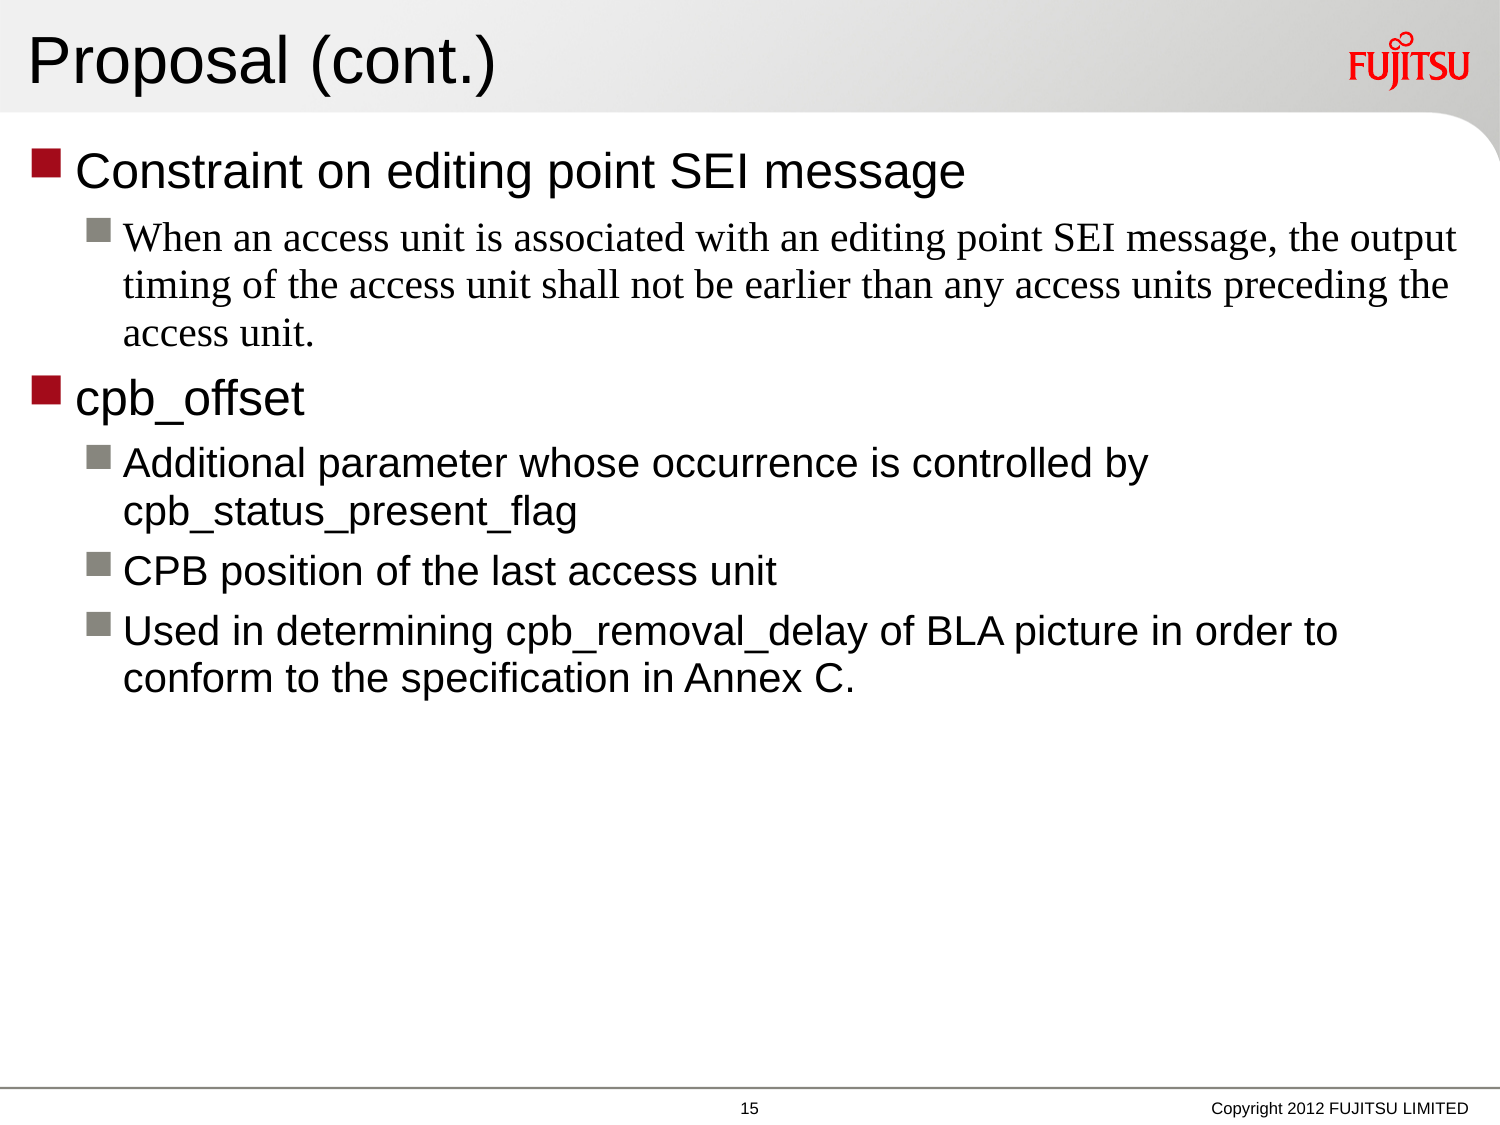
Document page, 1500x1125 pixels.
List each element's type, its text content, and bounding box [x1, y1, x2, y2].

picture [0, 0, 1500, 176]
slide_number 14 [705, 1091, 794, 1125]
footer Copyright 2012 FUJITSU LIMITED [809, 1091, 1470, 1125]
title Proposal (cont.) [27, 0, 1317, 114]
list Constraint on editing point SEI message When an access unit is associated with an editing point SEI message, the output timing of the access unit shall not be earlier than any access units preceding the access unit. cpb_offset Additional parameter whose occurrence is controlled by cpb_status_present_flag CPB position of the last access unit Used in determining cpb_removal_delay of BLA picture in order to conform to the specification in Annex C. [27, 142, 1469, 1061]
